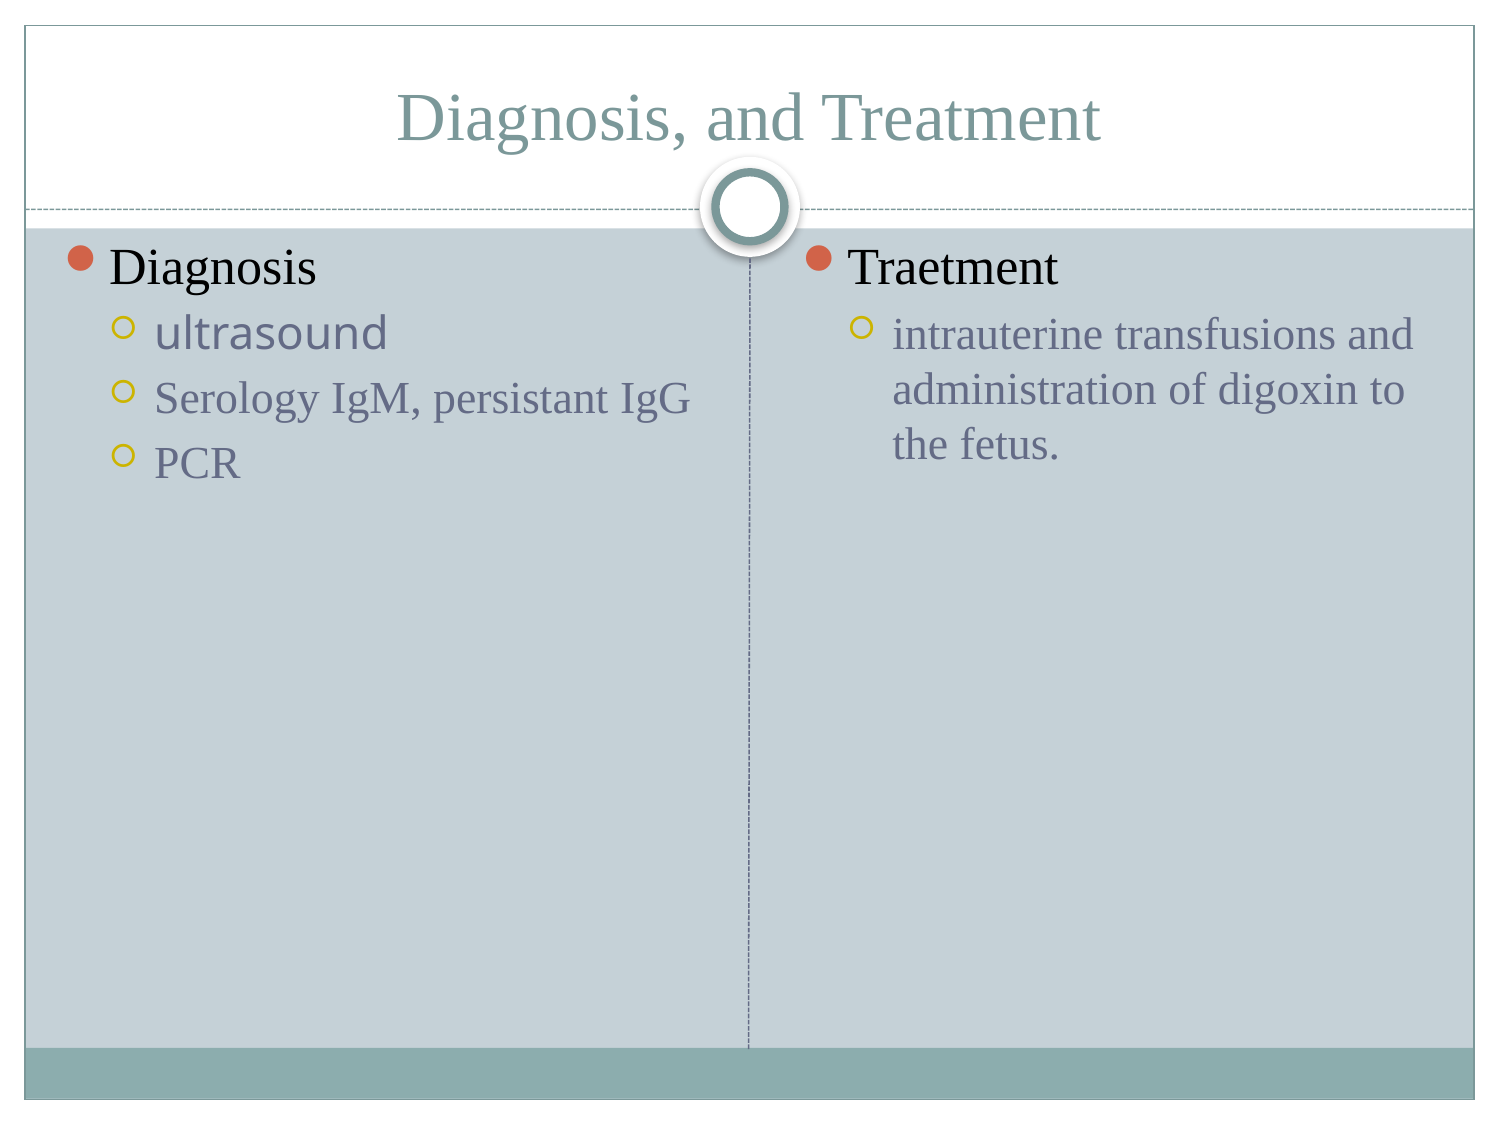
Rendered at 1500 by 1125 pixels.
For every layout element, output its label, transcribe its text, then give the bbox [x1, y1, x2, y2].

title Diagnosis, and Treatment [49, 37, 1450, 162]
list Traetment intrauterine transfusions and administration of digoxin to the fetus. [787, 224, 1450, 993]
list Diagnosis ultrasound Serology IgM, persistant IgG PCR [49, 224, 712, 993]
